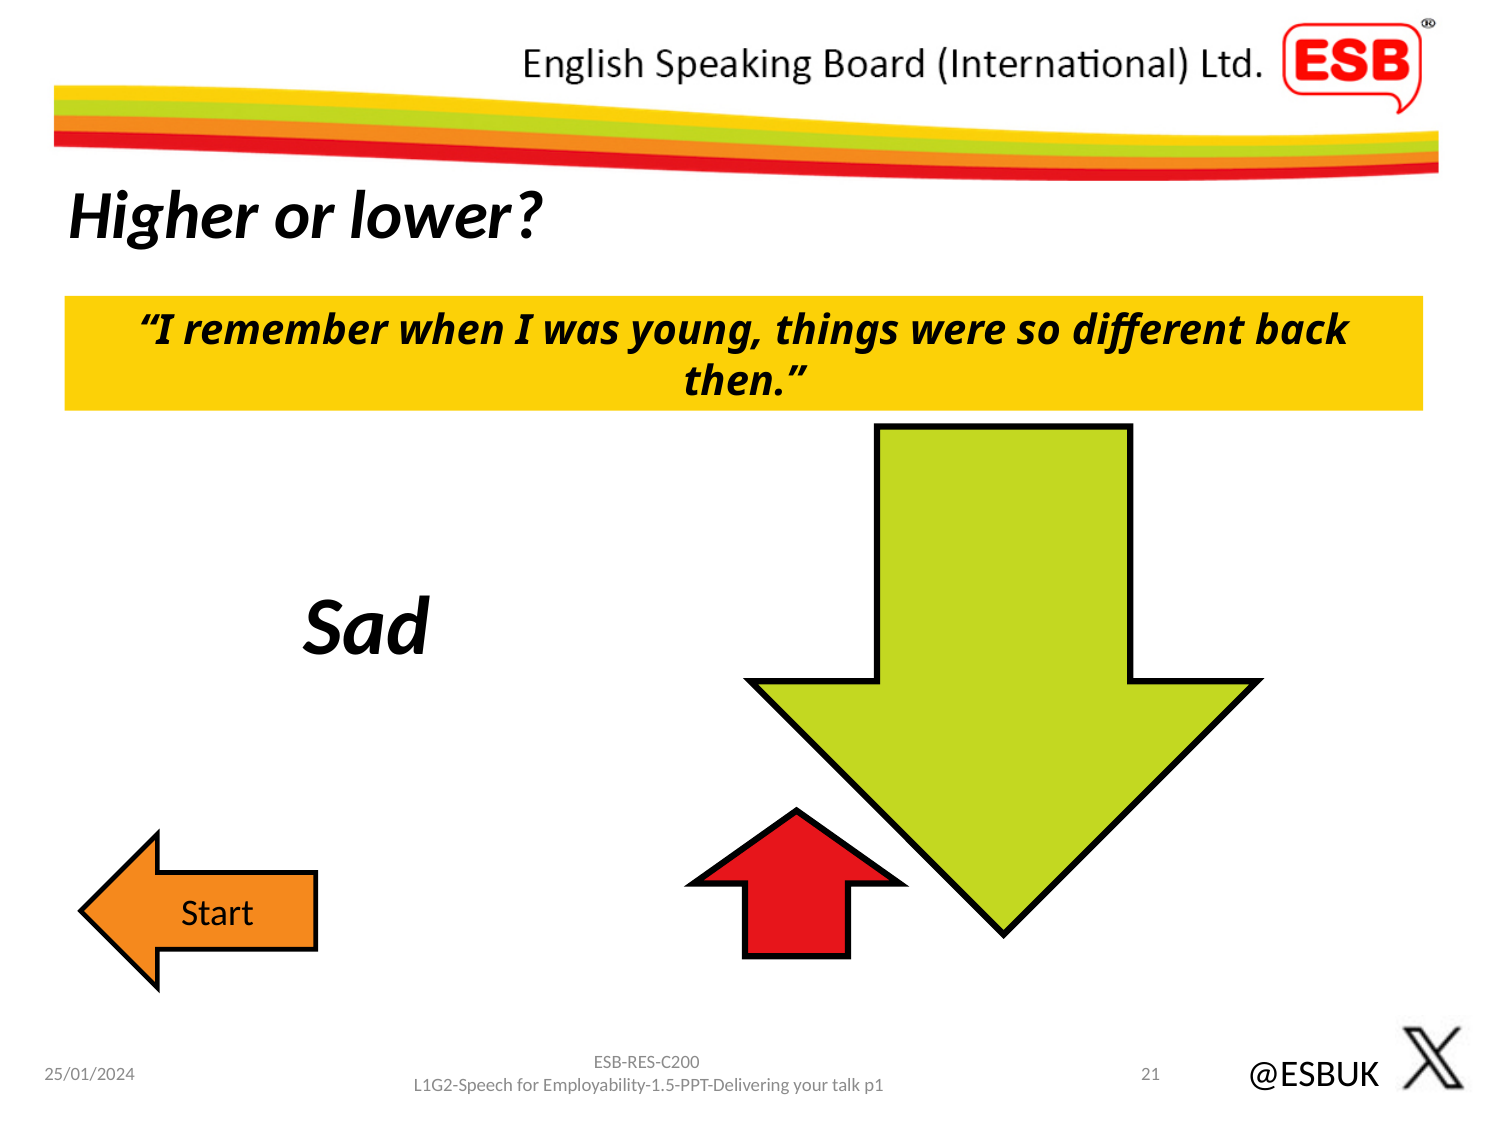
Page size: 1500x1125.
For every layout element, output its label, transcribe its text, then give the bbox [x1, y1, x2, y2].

text_box Start [79, 831, 317, 991]
text_box Sad [116, 564, 618, 680]
footer ESB-RES-C200 L1G2-Speech for Employability-1.5-PPT-Delivering your talk p1 [395, 1042, 902, 1103]
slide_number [29, 1042, 367, 1103]
text_box [748, 425, 1260, 936]
picture [0, 0, 1500, 189]
slide_number 21 [930, 1042, 1176, 1103]
picture [1395, 1015, 1476, 1102]
title Higher or lower? [53, 168, 1347, 264]
text_box “I remember when I was young, things were so different back then.” [64, 295, 1424, 411]
text_box [690, 809, 903, 958]
